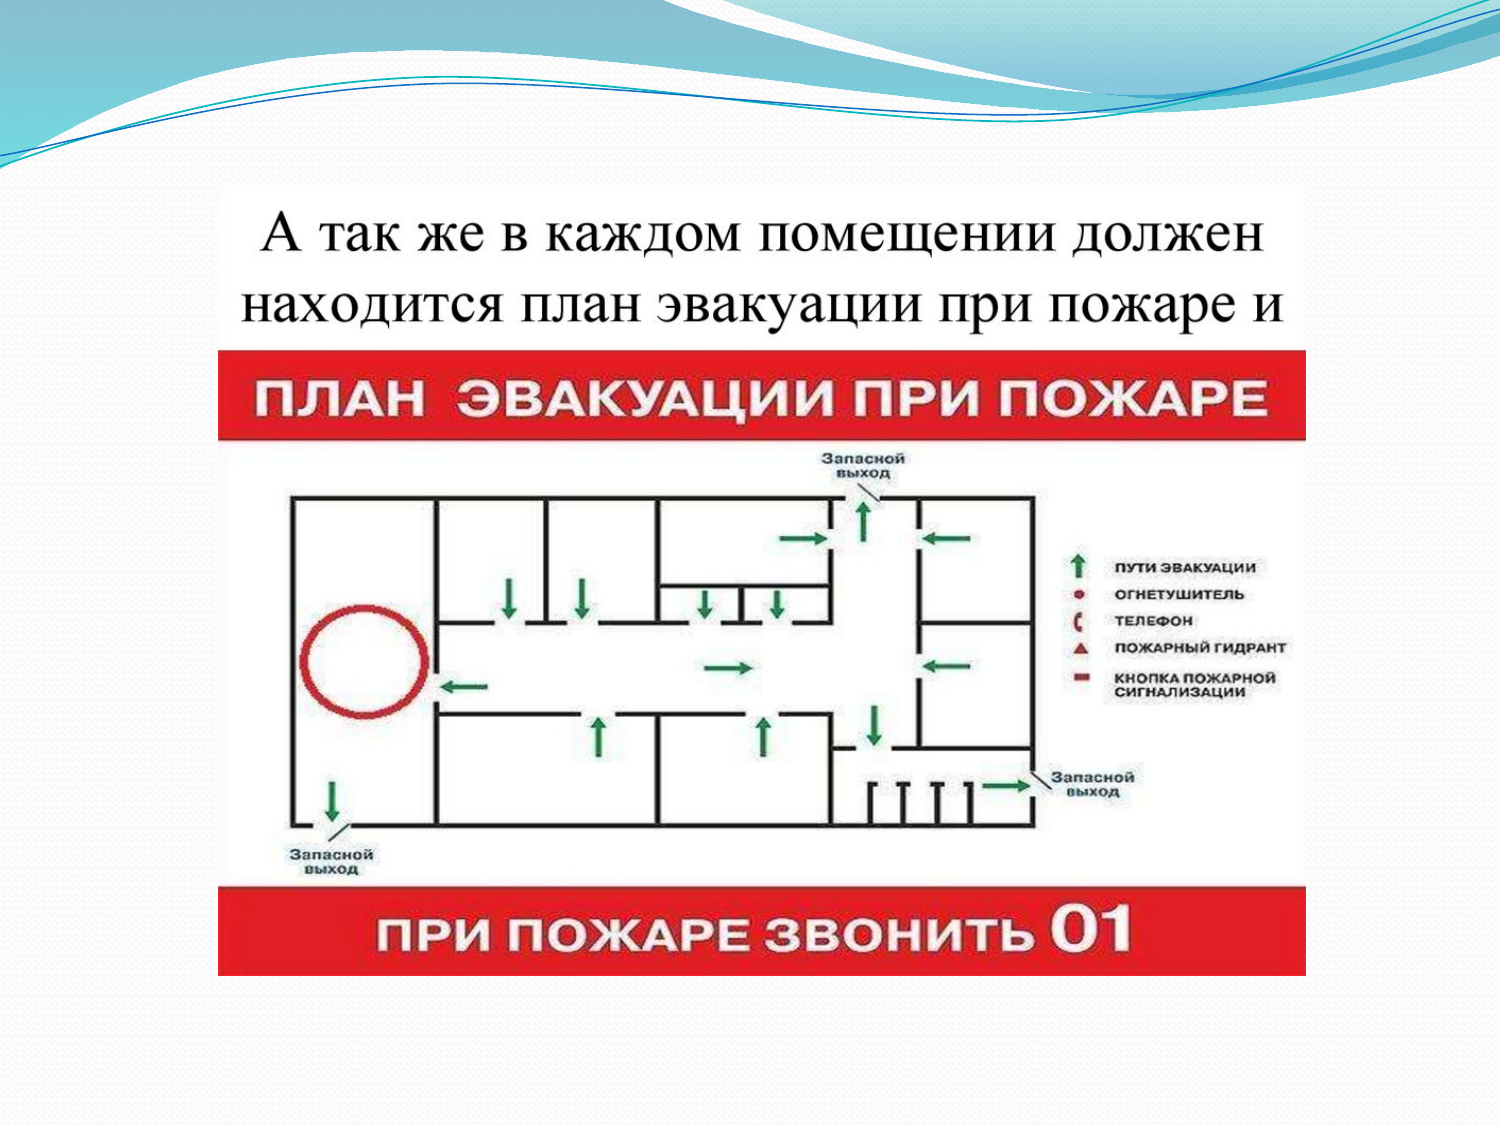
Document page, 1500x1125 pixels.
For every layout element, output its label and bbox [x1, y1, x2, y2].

list [218, 184, 1306, 977]
